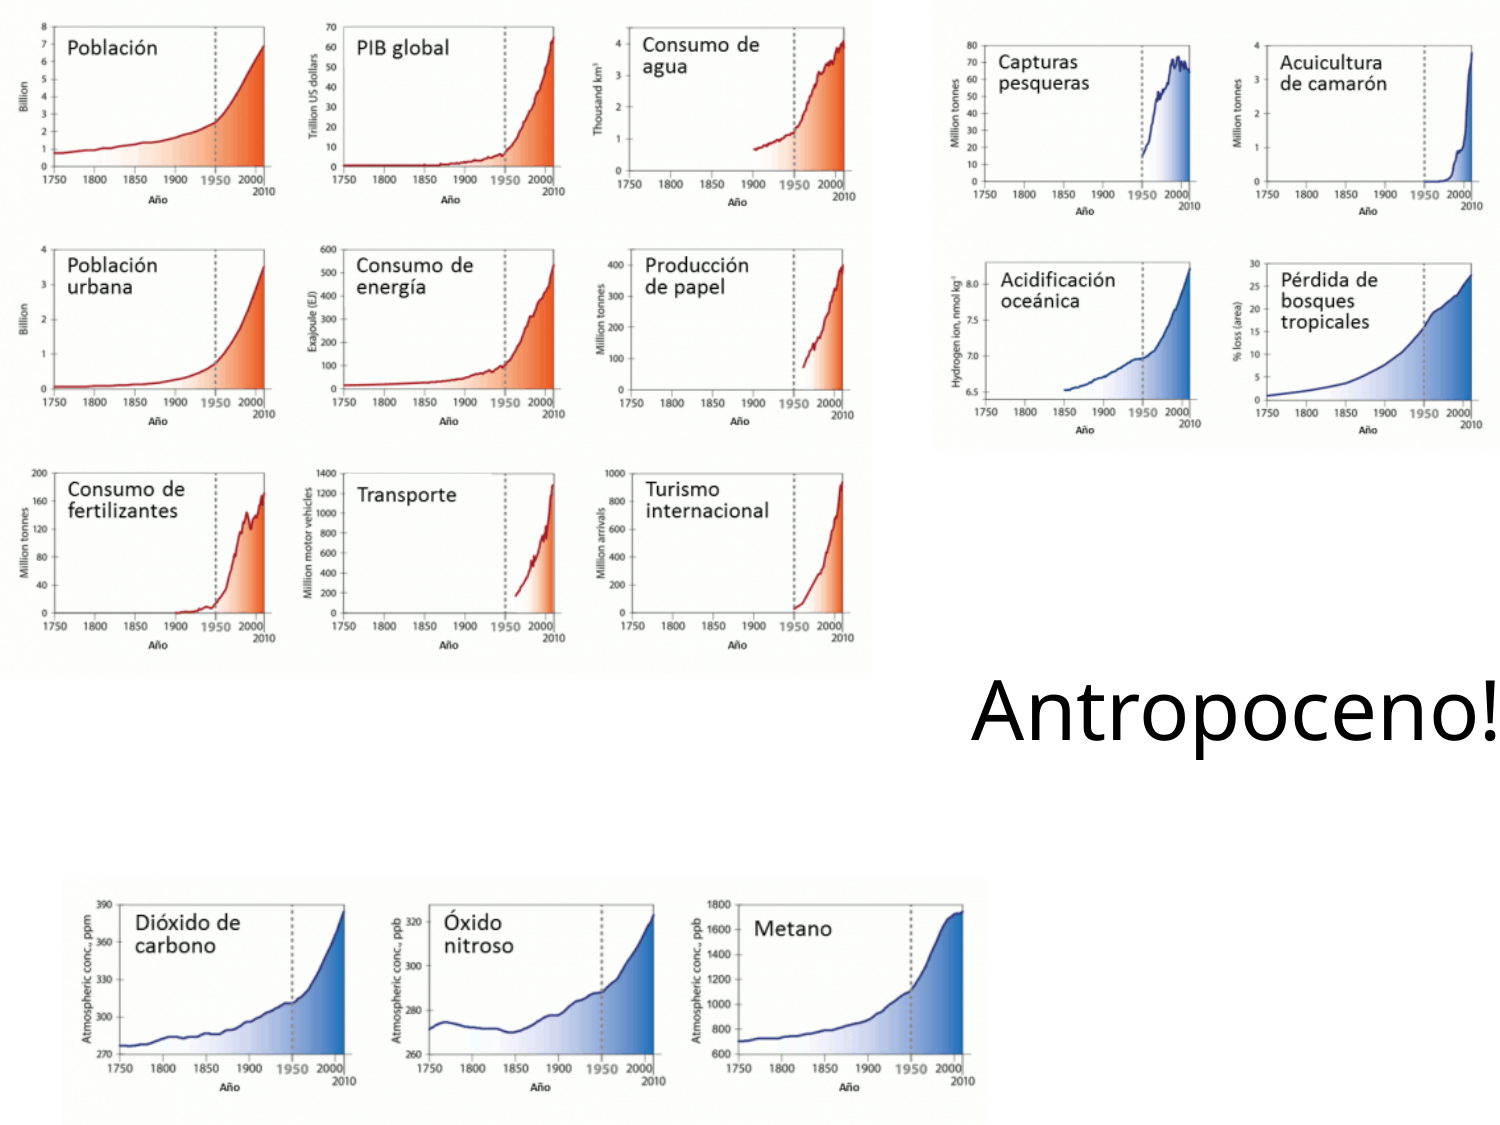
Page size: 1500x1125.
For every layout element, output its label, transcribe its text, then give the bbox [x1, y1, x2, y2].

picture [932, 0, 1500, 450]
picture [0, 0, 872, 675]
text_box Antropoceno! [957, 650, 1500, 765]
picture [62, 878, 988, 1125]
